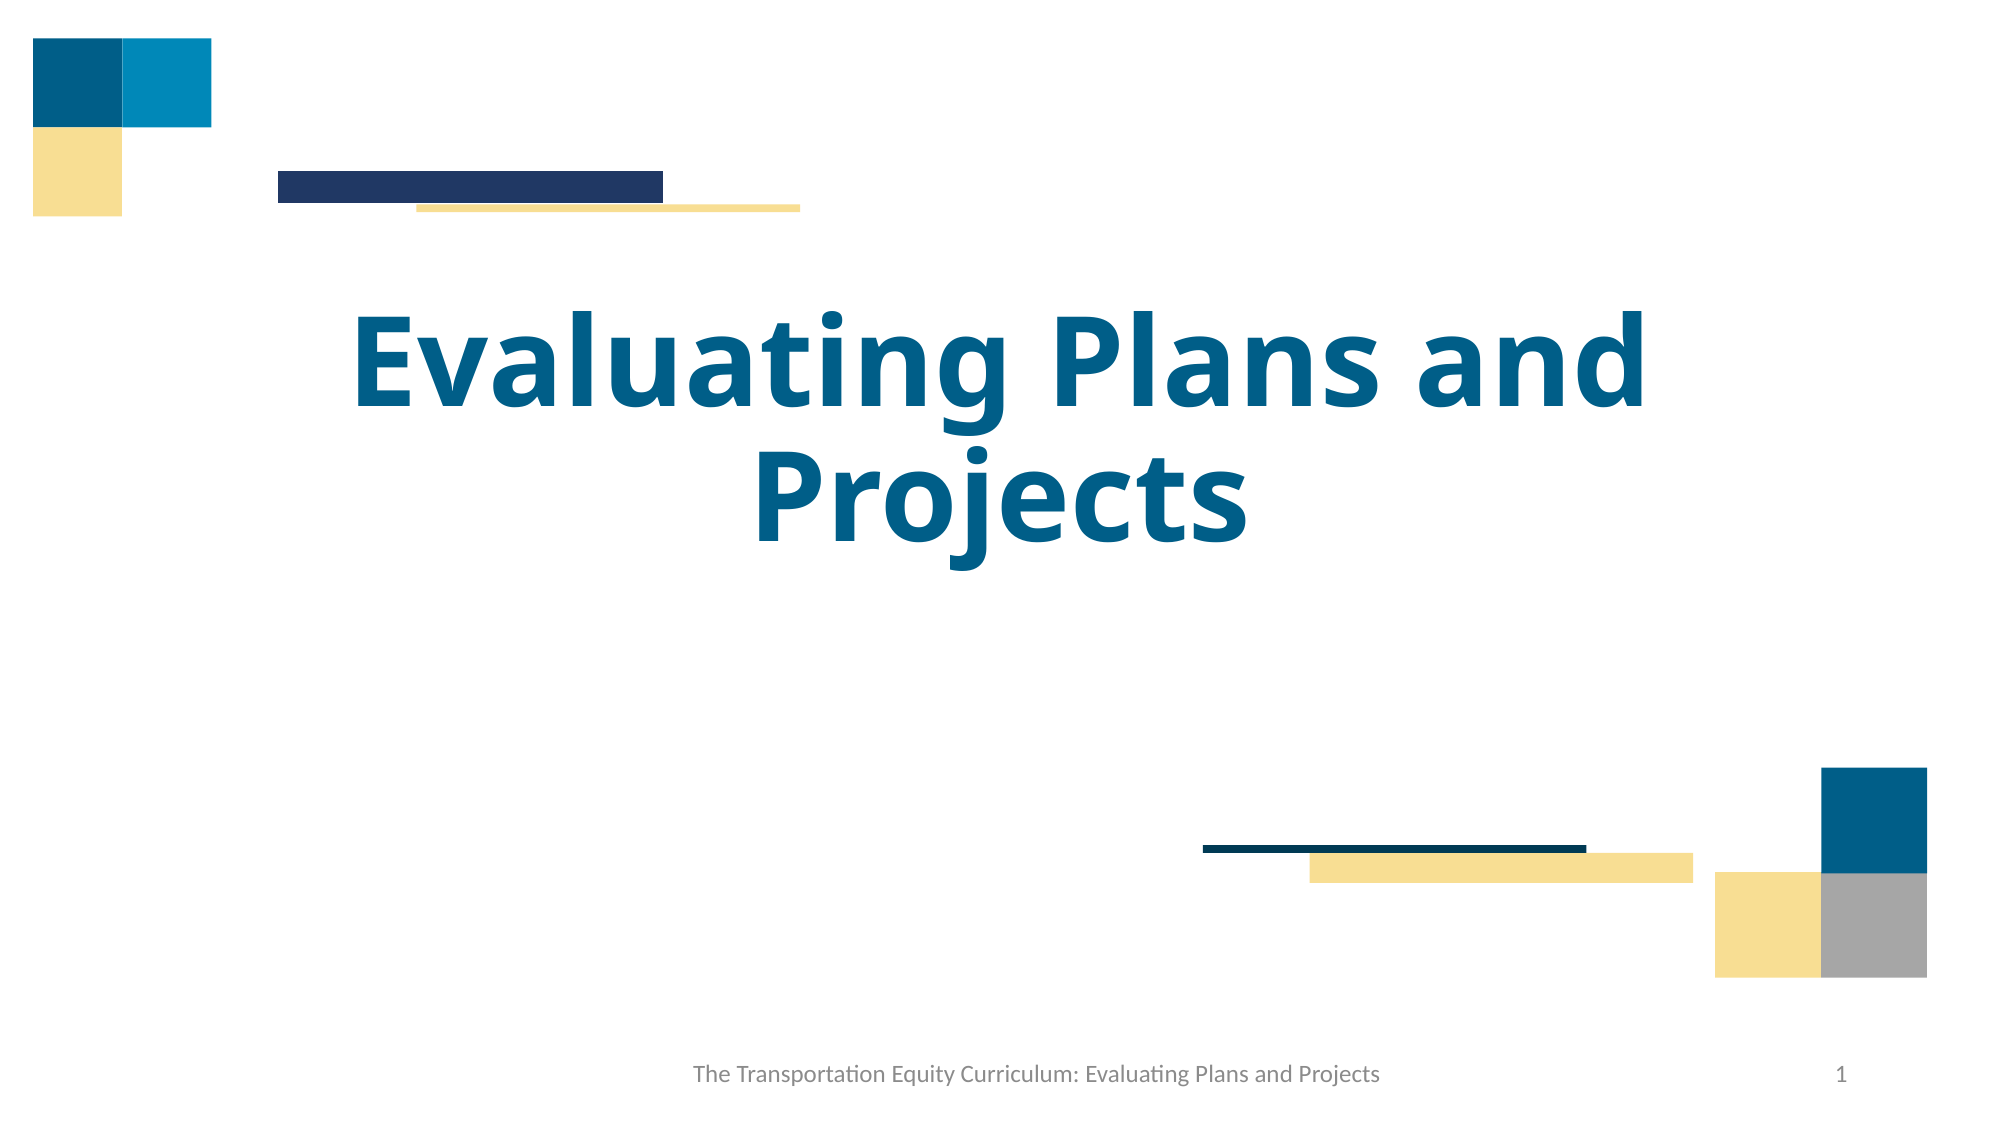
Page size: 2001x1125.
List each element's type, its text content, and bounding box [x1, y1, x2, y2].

title Evaluating Plans and Projects [249, 184, 1750, 576]
slide_number 1 [1413, 1042, 1863, 1103]
footer The Transportation Equity Curriculum: Evaluating Plans and Projects [662, 1042, 1413, 1103]
